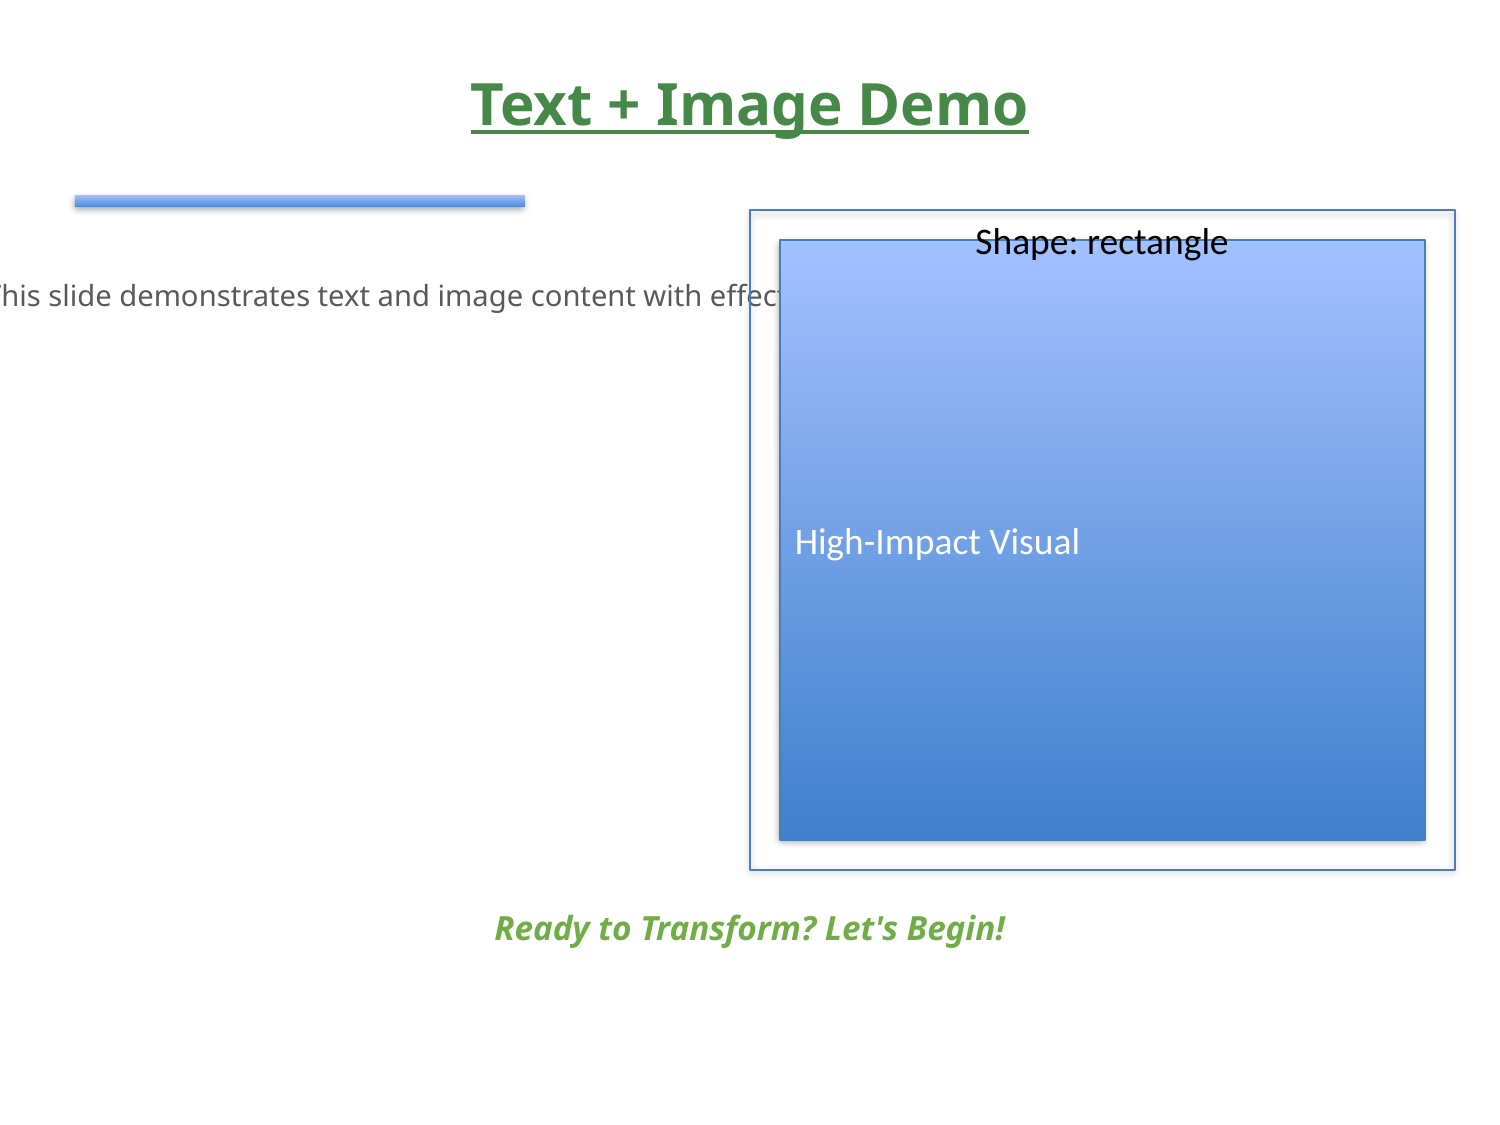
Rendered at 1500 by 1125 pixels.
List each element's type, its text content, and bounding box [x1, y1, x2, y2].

text_box Shape: rectangle [960, 209, 1245, 270]
text_box This slide demonstrates text and image content with effects. [0, 269, 744, 320]
text_box Text + Image Demo [455, 60, 1044, 145]
text_box [749, 209, 1456, 871]
text_box [74, 194, 526, 208]
text_box Ready to Transform? Let's Begin! [479, 899, 1021, 955]
